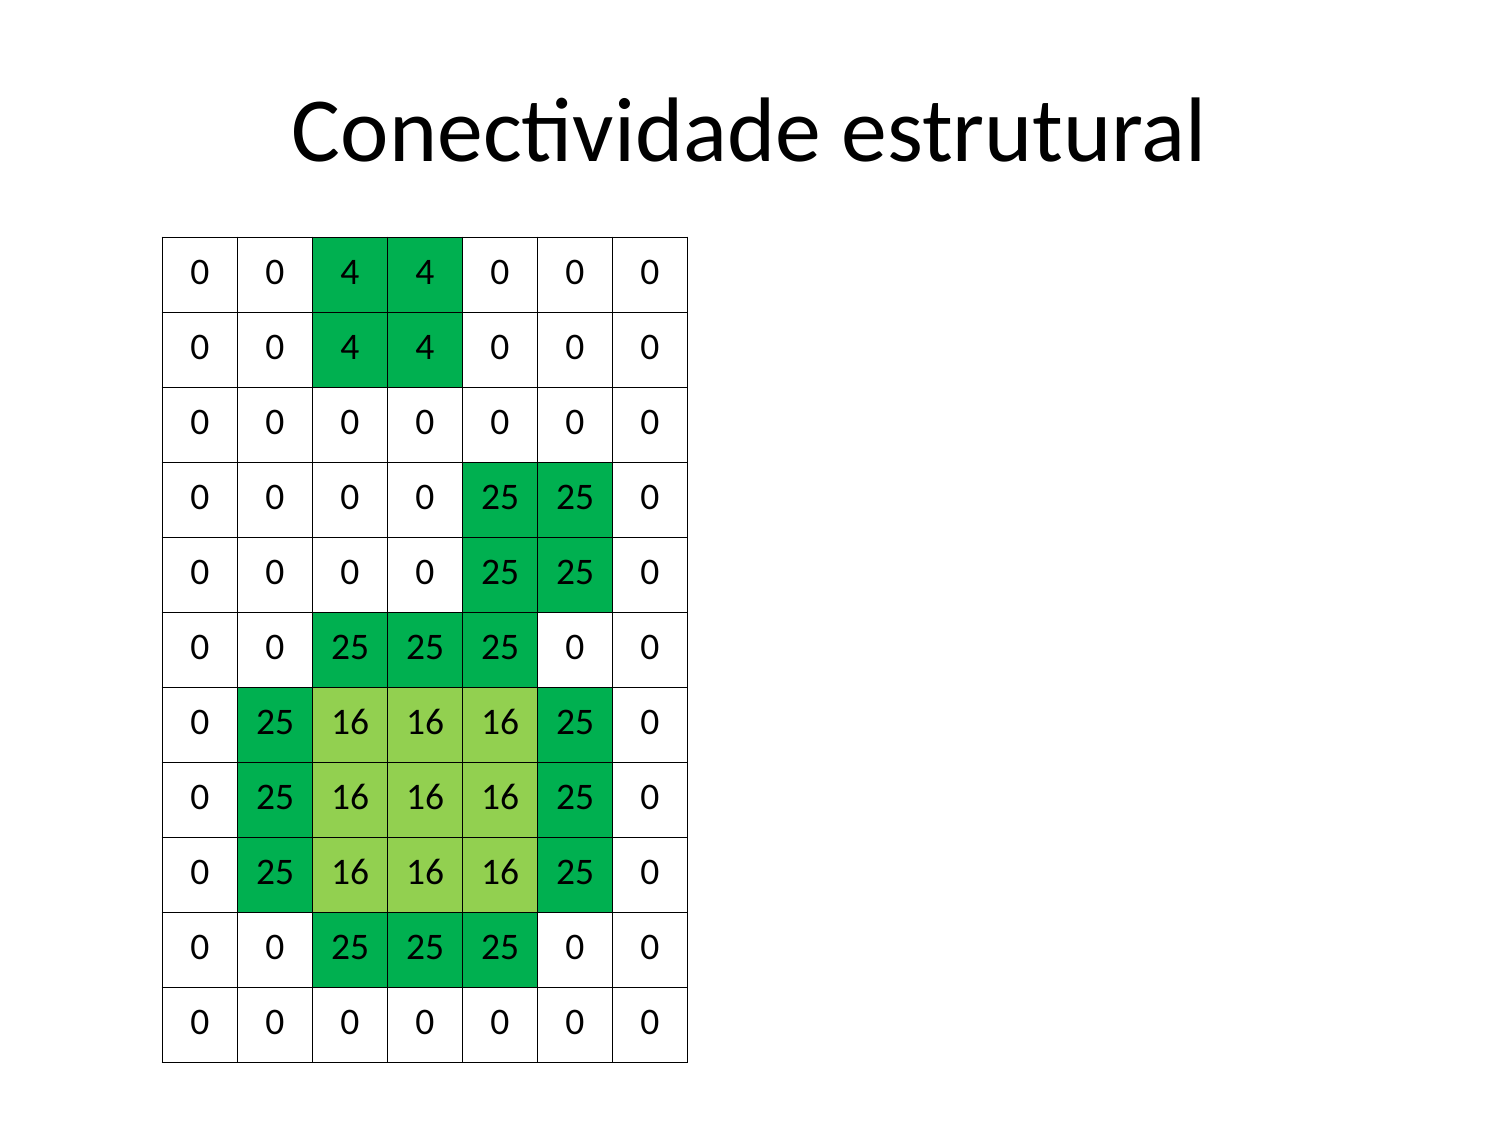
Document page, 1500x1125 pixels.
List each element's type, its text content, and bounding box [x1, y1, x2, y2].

table_cell 0 [313, 988, 387, 1062]
table_cell 0 [538, 613, 612, 687]
table_cell 0 [238, 313, 312, 387]
table_cell 25 [238, 688, 312, 762]
table_cell 0 [163, 838, 237, 912]
table_cell 25 [238, 763, 312, 837]
table_cell 0 [388, 388, 462, 462]
table_cell 25 [313, 913, 387, 987]
table_cell 0 [388, 463, 462, 537]
table_cell 25 [538, 763, 612, 837]
table_cell 25 [538, 538, 612, 612]
table_header 0 [463, 238, 537, 312]
table_cell 0 [613, 538, 687, 612]
table_cell 16 [388, 688, 462, 762]
table_cell 0 [613, 313, 687, 387]
table_cell 0 [463, 988, 537, 1062]
table_cell 25 [238, 838, 312, 912]
table_cell 25 [538, 838, 612, 912]
table_cell 0 [313, 463, 387, 537]
table_cell 4 [388, 313, 462, 387]
table_cell 16 [388, 838, 462, 912]
table_cell 16 [463, 688, 537, 762]
table_cell 0 [163, 313, 237, 387]
table_cell 0 [613, 988, 687, 1062]
table_cell 0 [613, 838, 687, 912]
table_cell 25 [538, 688, 612, 762]
table_cell 0 [538, 313, 612, 387]
table_cell 0 [238, 913, 312, 987]
table_cell 0 [538, 988, 612, 1062]
table_header 0 [613, 238, 687, 312]
table_cell 25 [463, 613, 537, 687]
table_cell 0 [313, 388, 387, 462]
table_cell 0 [163, 988, 237, 1062]
table_cell 0 [388, 988, 462, 1062]
table_cell 0 [613, 913, 687, 987]
table_cell 25 [313, 613, 387, 687]
table_cell 25 [388, 613, 462, 687]
table_cell 25 [463, 913, 537, 987]
table_cell 16 [388, 763, 462, 837]
table_cell 0 [238, 613, 312, 687]
table_cell 0 [613, 763, 687, 837]
table_cell 16 [313, 838, 387, 912]
table_cell 0 [238, 538, 312, 612]
table_cell 16 [463, 763, 537, 837]
table_cell 0 [613, 388, 687, 462]
text_box Conectividade estrutural [74, 45, 1425, 233]
table_cell 0 [613, 688, 687, 762]
table_header 4 [388, 238, 462, 312]
table_cell 0 [538, 388, 612, 462]
table_cell 0 [538, 913, 612, 987]
table_cell 0 [163, 913, 237, 987]
table_cell 0 [313, 538, 387, 612]
table_cell 0 [613, 613, 687, 687]
table_cell 16 [463, 838, 537, 912]
table_cell 0 [163, 688, 237, 762]
table_cell 0 [613, 463, 687, 537]
table_cell 0 [238, 388, 312, 462]
table_header 0 [538, 238, 612, 312]
table_cell 0 [463, 313, 537, 387]
table_cell 16 [313, 763, 387, 837]
table_cell 4 [313, 313, 387, 387]
table_cell 0 [163, 463, 237, 537]
table_cell 16 [313, 688, 387, 762]
table_cell 25 [463, 538, 537, 612]
table_cell 25 [463, 463, 537, 537]
table_header 0 [163, 238, 237, 312]
table_cell 0 [238, 463, 312, 537]
table_cell 25 [388, 913, 462, 987]
table_header 0 [238, 238, 312, 312]
table_cell 0 [163, 388, 237, 462]
table_cell 25 [538, 463, 612, 537]
table_cell 0 [463, 388, 537, 462]
table_header 4 [313, 238, 387, 312]
table_cell 0 [238, 988, 312, 1062]
table_cell 0 [163, 613, 237, 687]
table_cell 0 [388, 538, 462, 612]
table_cell 0 [163, 763, 237, 837]
table_cell 0 [163, 538, 237, 612]
